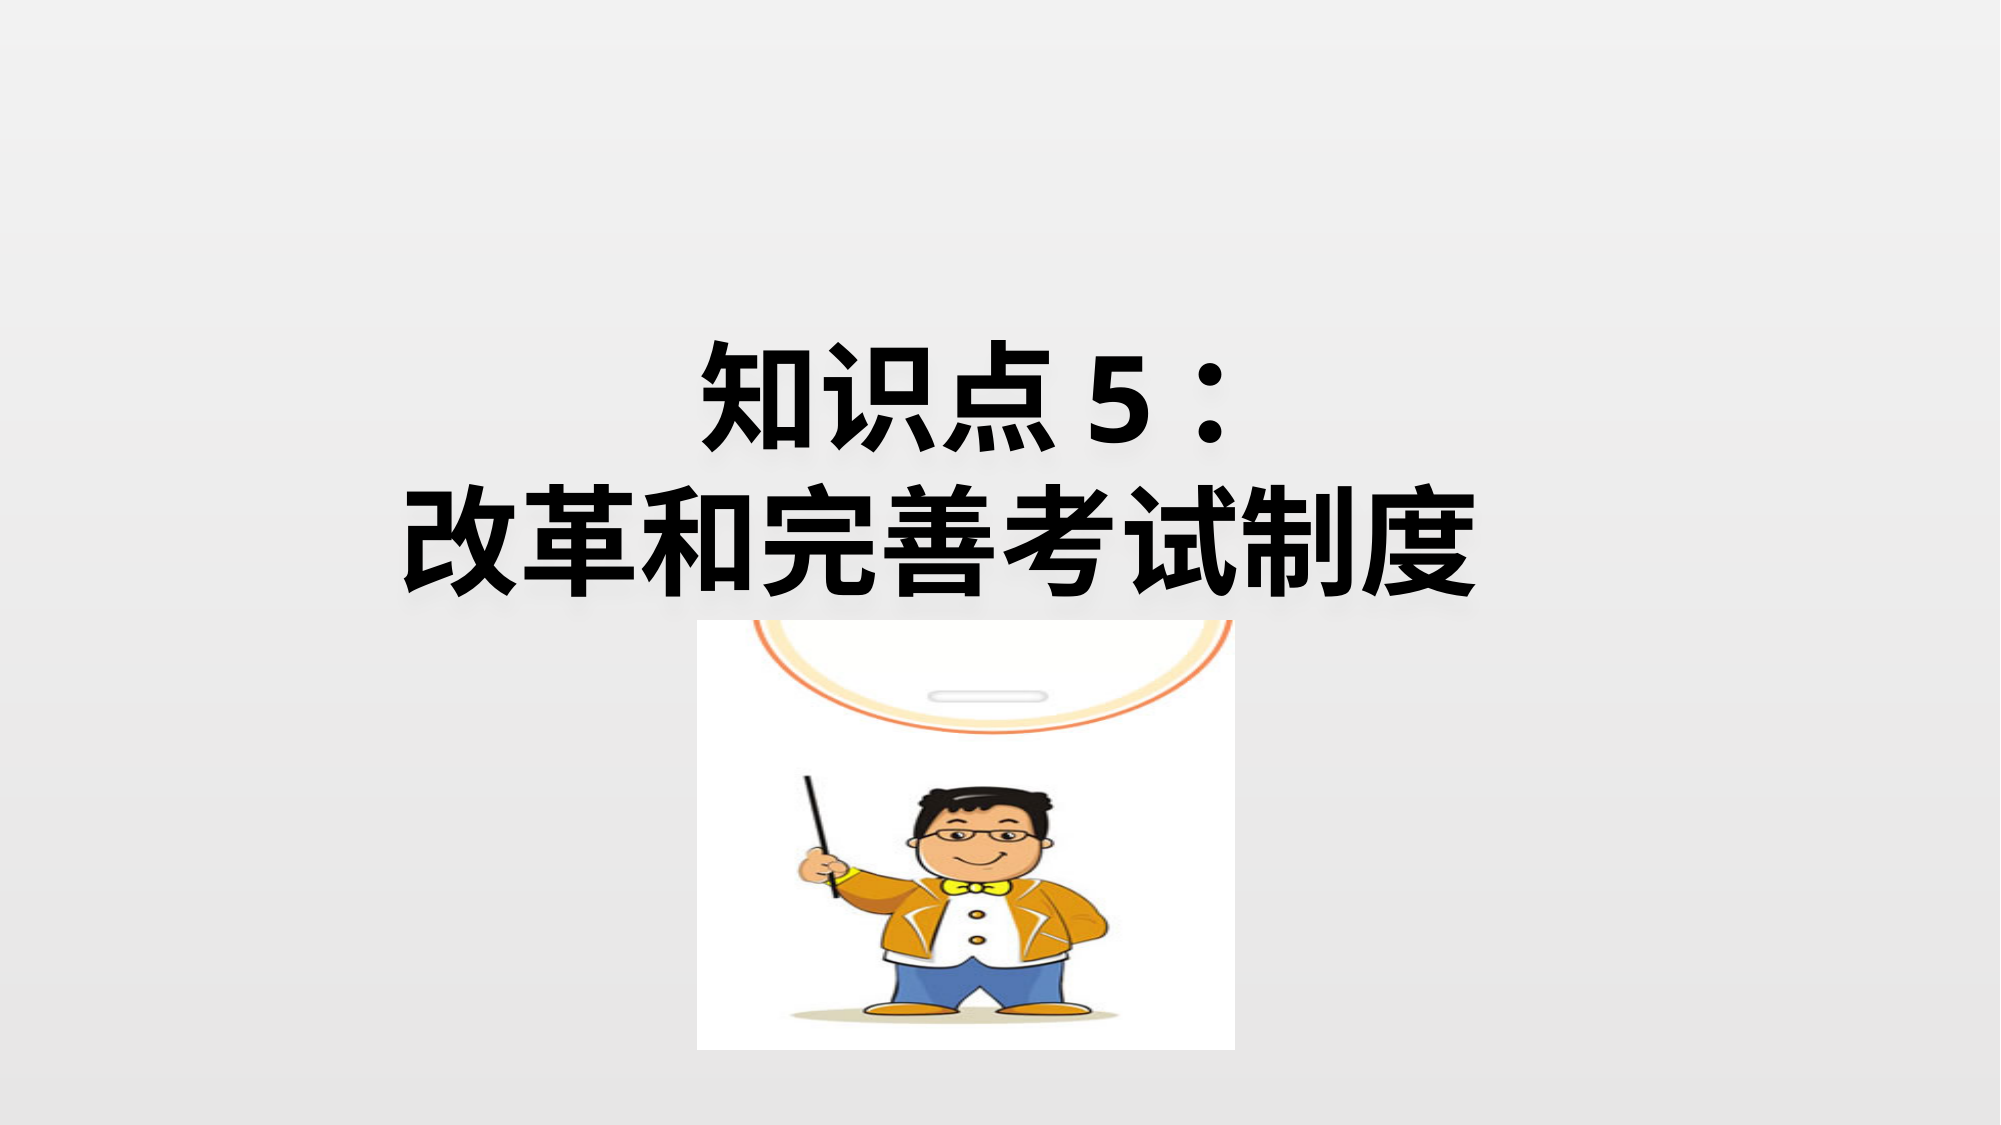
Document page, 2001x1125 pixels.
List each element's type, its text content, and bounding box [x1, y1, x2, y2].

title 知识点5： 改革和完善考试制度 [54, 312, 1946, 621]
picture [697, 620, 1235, 1050]
